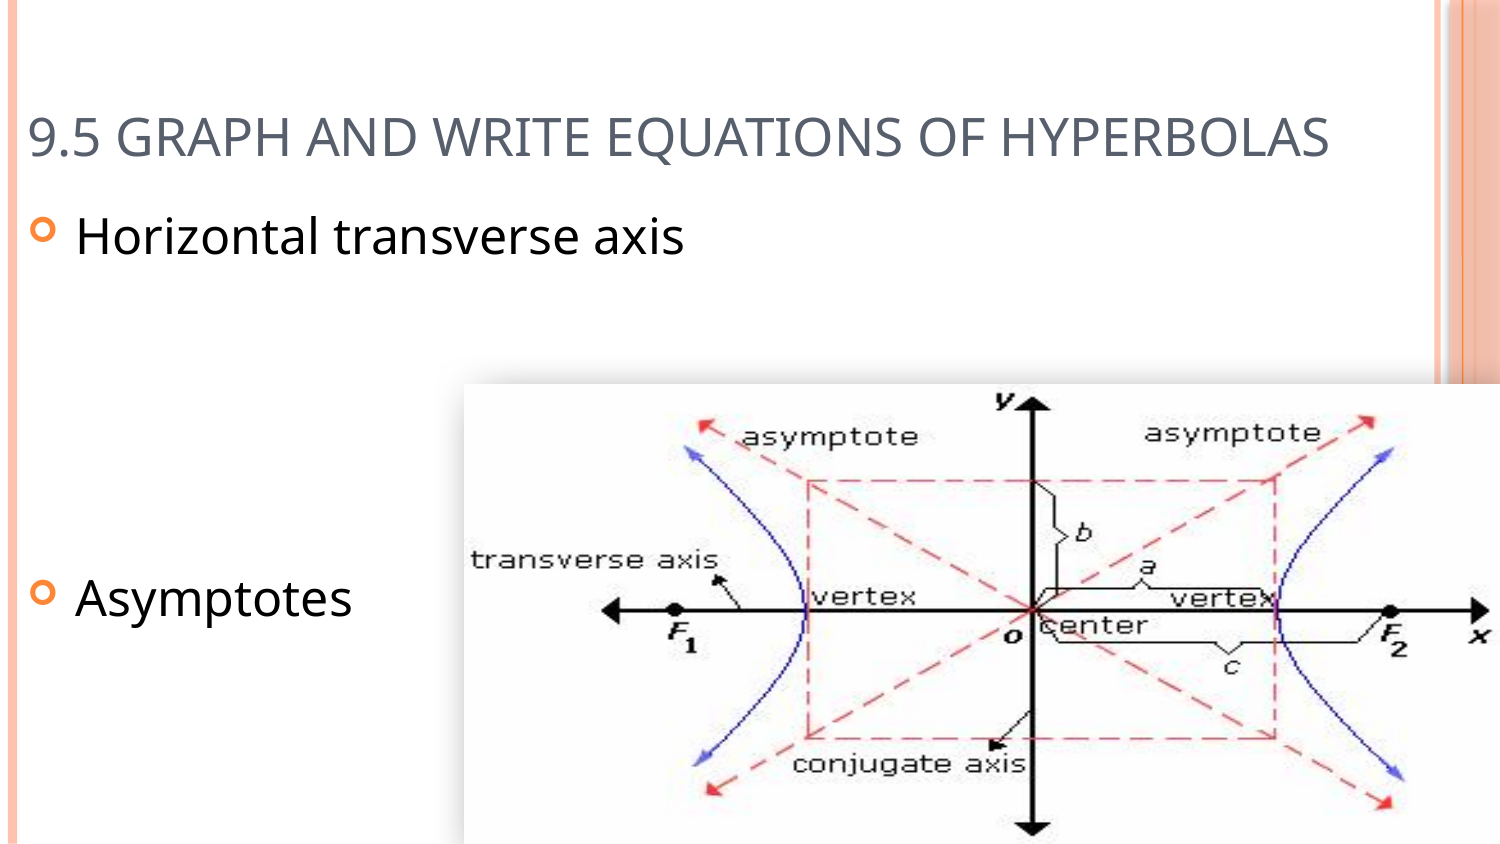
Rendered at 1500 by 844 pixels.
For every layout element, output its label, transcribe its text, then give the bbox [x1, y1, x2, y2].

picture [464, 383, 1500, 844]
title 9.5 Graph and Write Equations of Hyperbolas [12, 33, 1375, 175]
